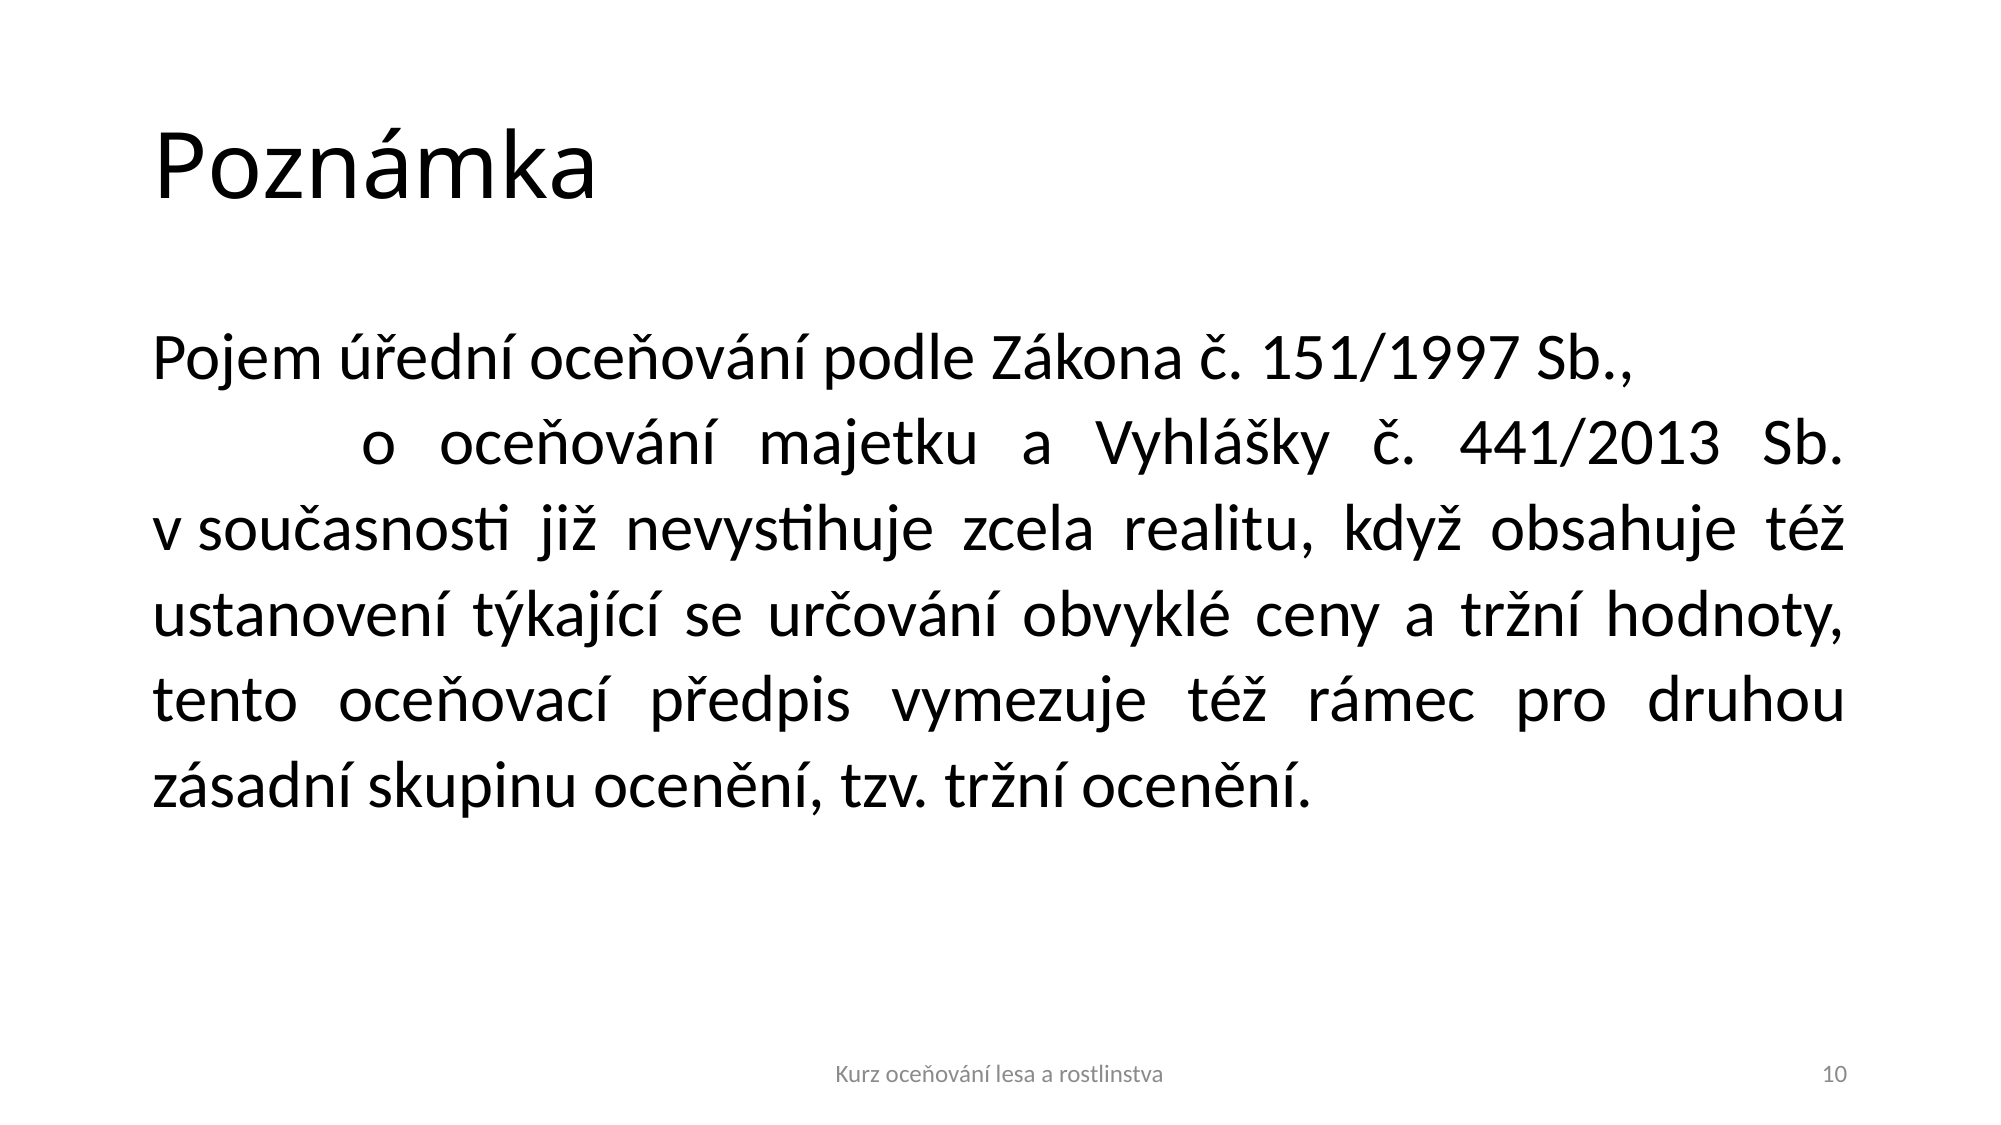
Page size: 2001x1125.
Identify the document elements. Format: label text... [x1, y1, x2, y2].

list Pojem úřední oceňování podle Zákona č. 151/1997 Sb., o oceňování majetku a Vyhlášky č. 441/2013 Sb. v současnosti již nevystihuje zcela realitu, když obsahuje též ustanovení týkající se určování obvyklé ceny a tržní hodnoty, tento oceňovací předpis vymezuje též rámec pro druhou zásadní skupinu ocenění, tzv. tržní ocenění. [137, 299, 1863, 1014]
footer Kurz oceňování lesa a rostlinstva [662, 1042, 1338, 1103]
title Poznámka [137, 59, 1863, 278]
slide_number 10 [1412, 1042, 1863, 1103]
